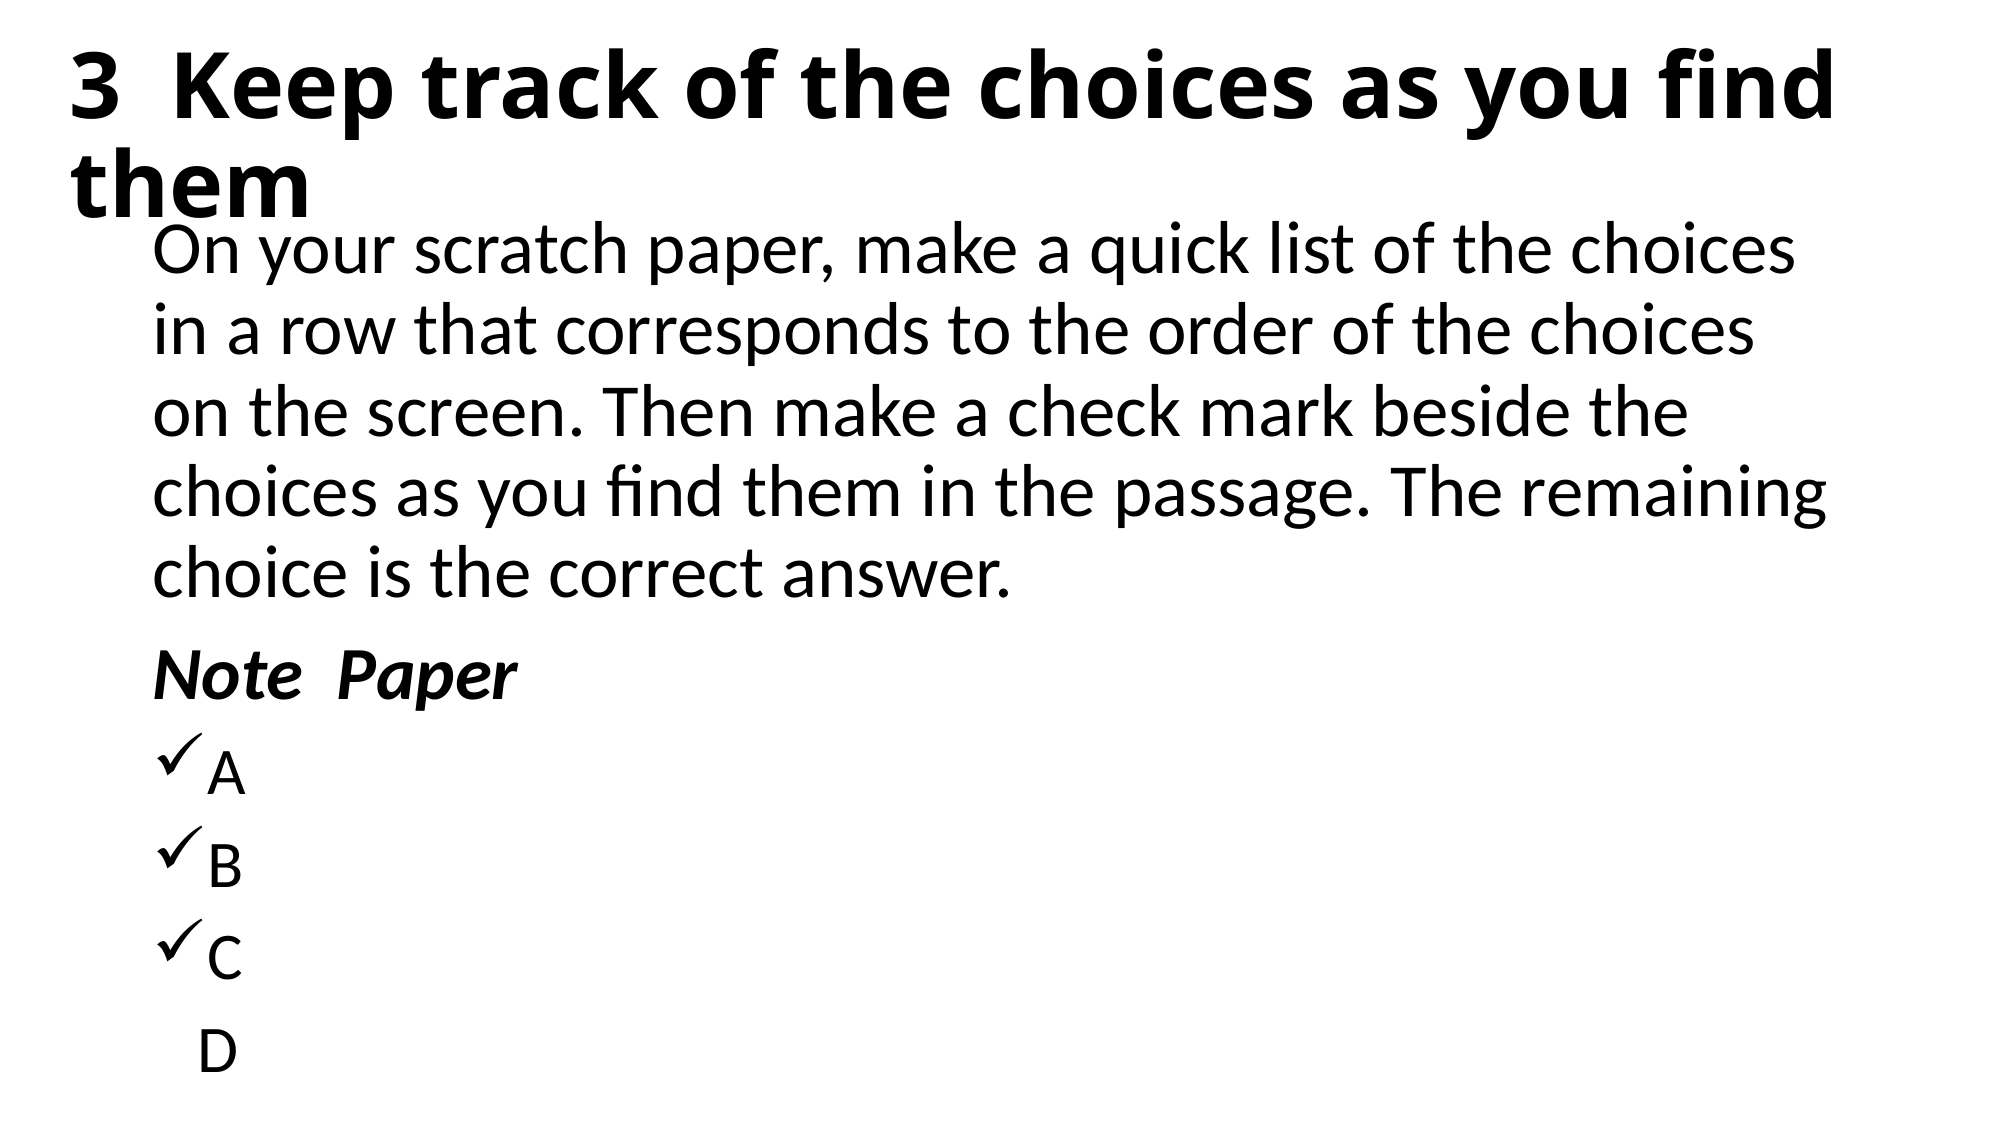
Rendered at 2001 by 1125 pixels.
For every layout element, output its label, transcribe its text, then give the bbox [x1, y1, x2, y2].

title 3 Keep track of the choices as you find them [54, 0, 1863, 278]
list On your scratch paper, make a quick list of the choices in a row that corresponds to the order of the choices on the screen. Then make a check mark beside the choices as you find them in the passage. The remaining choice is the correct answer. Note Paper A B C D [137, 201, 1863, 1070]
